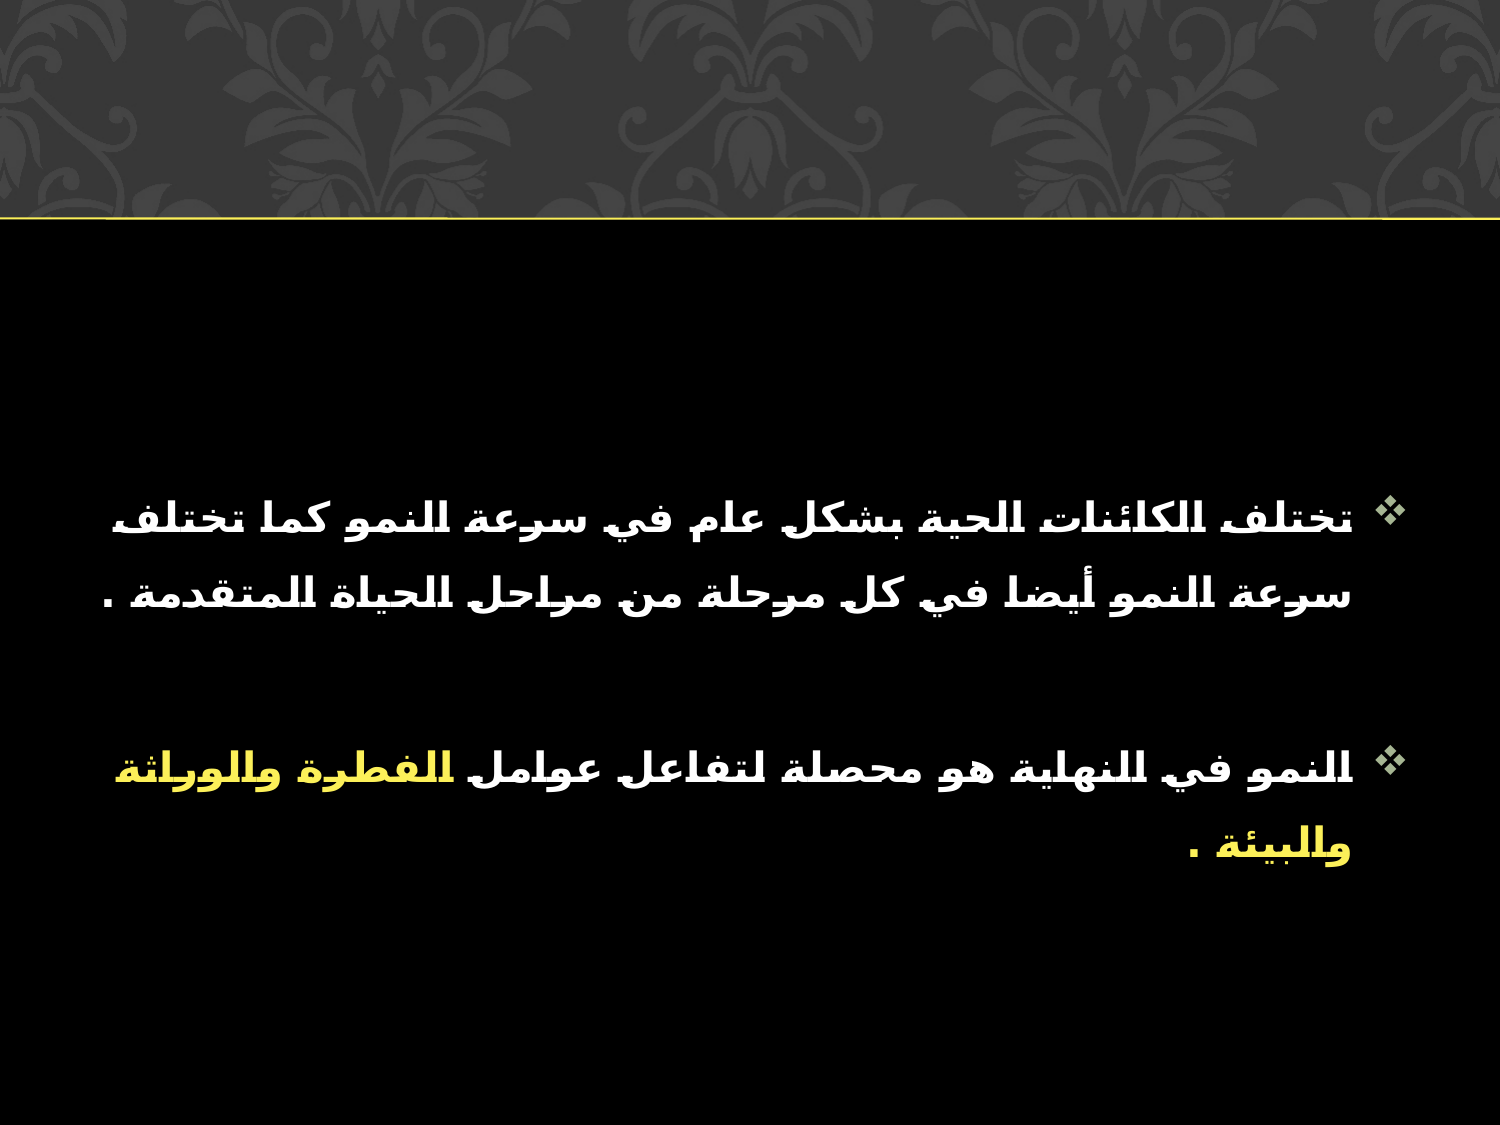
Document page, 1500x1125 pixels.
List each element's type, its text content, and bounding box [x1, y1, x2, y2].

list تختلف الكائنات الحية بشكل عام في سرعة النمو كما تختلف سرعة النمو أيضا في كل مرحلة من مراحل الحياة المتقدمة . النمو في النهاية هو محصلة لتفاعل عوامل الفطرة والوراثة والبيئة . [75, 331, 1425, 1000]
